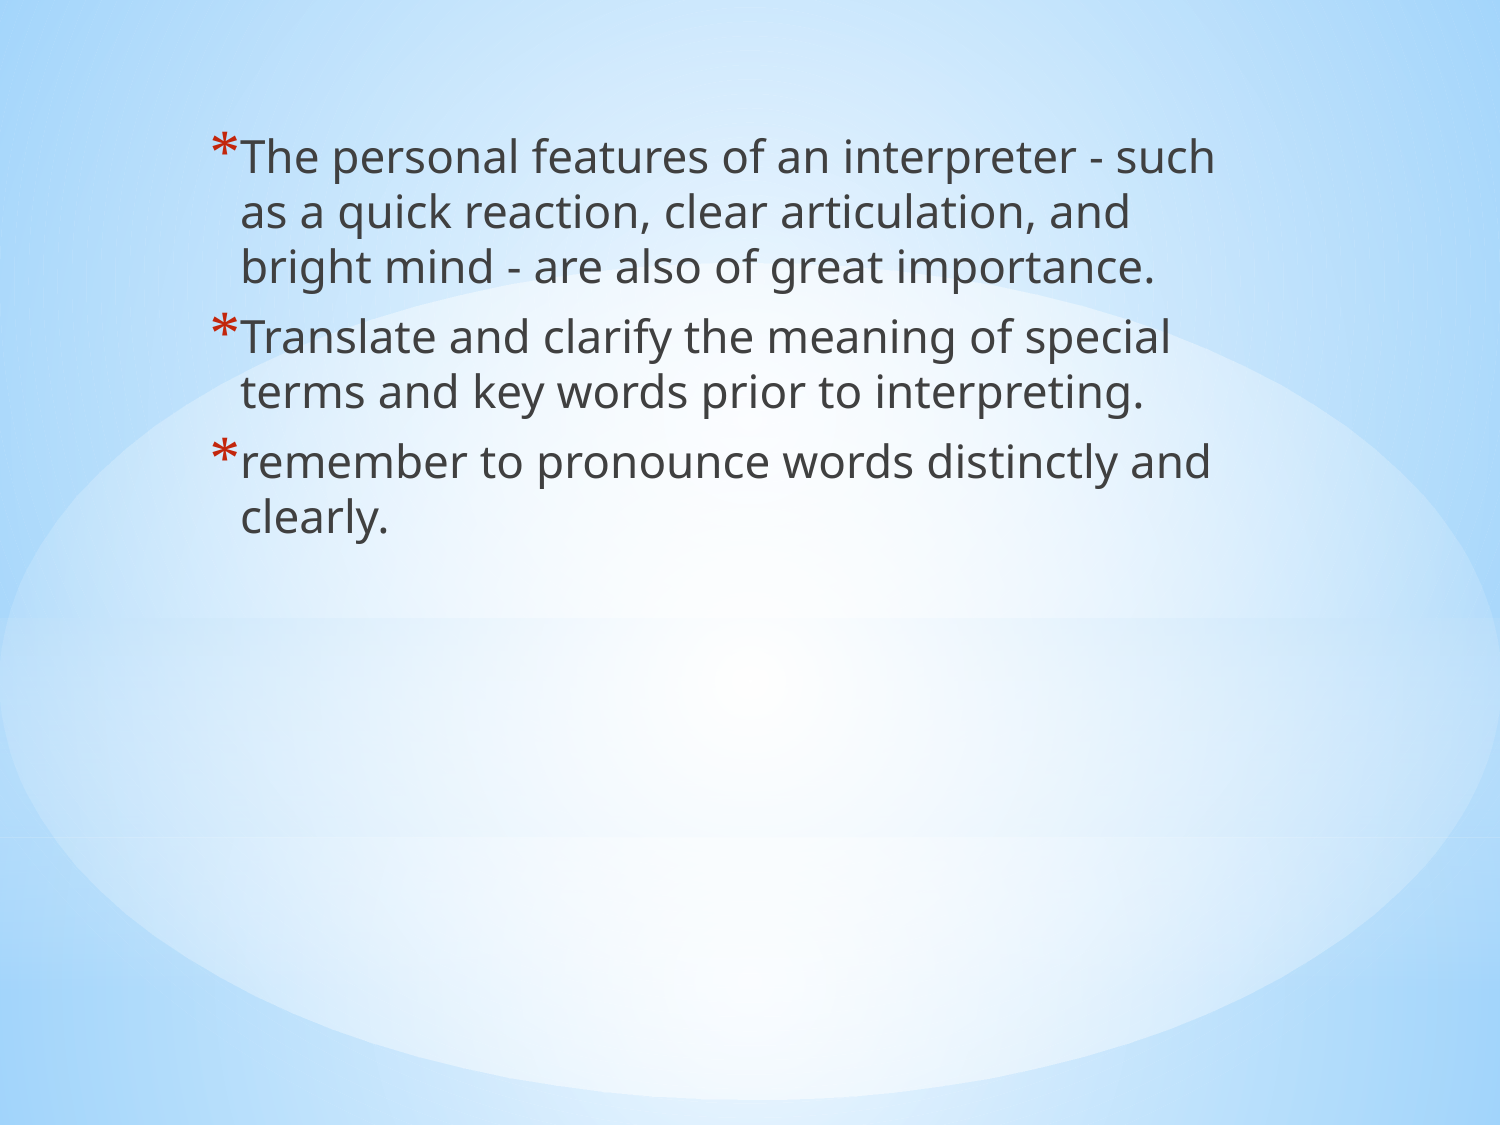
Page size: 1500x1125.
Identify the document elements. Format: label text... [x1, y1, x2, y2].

list The personal features of an interpreter - such as a quick reaction, clear articulation, and bright mind - are also of great importance. Translate and clarify the meaning of special terms and key words prior to interpreting. remember to pronounce words distinctly and clearly. [187, 120, 1238, 690]
